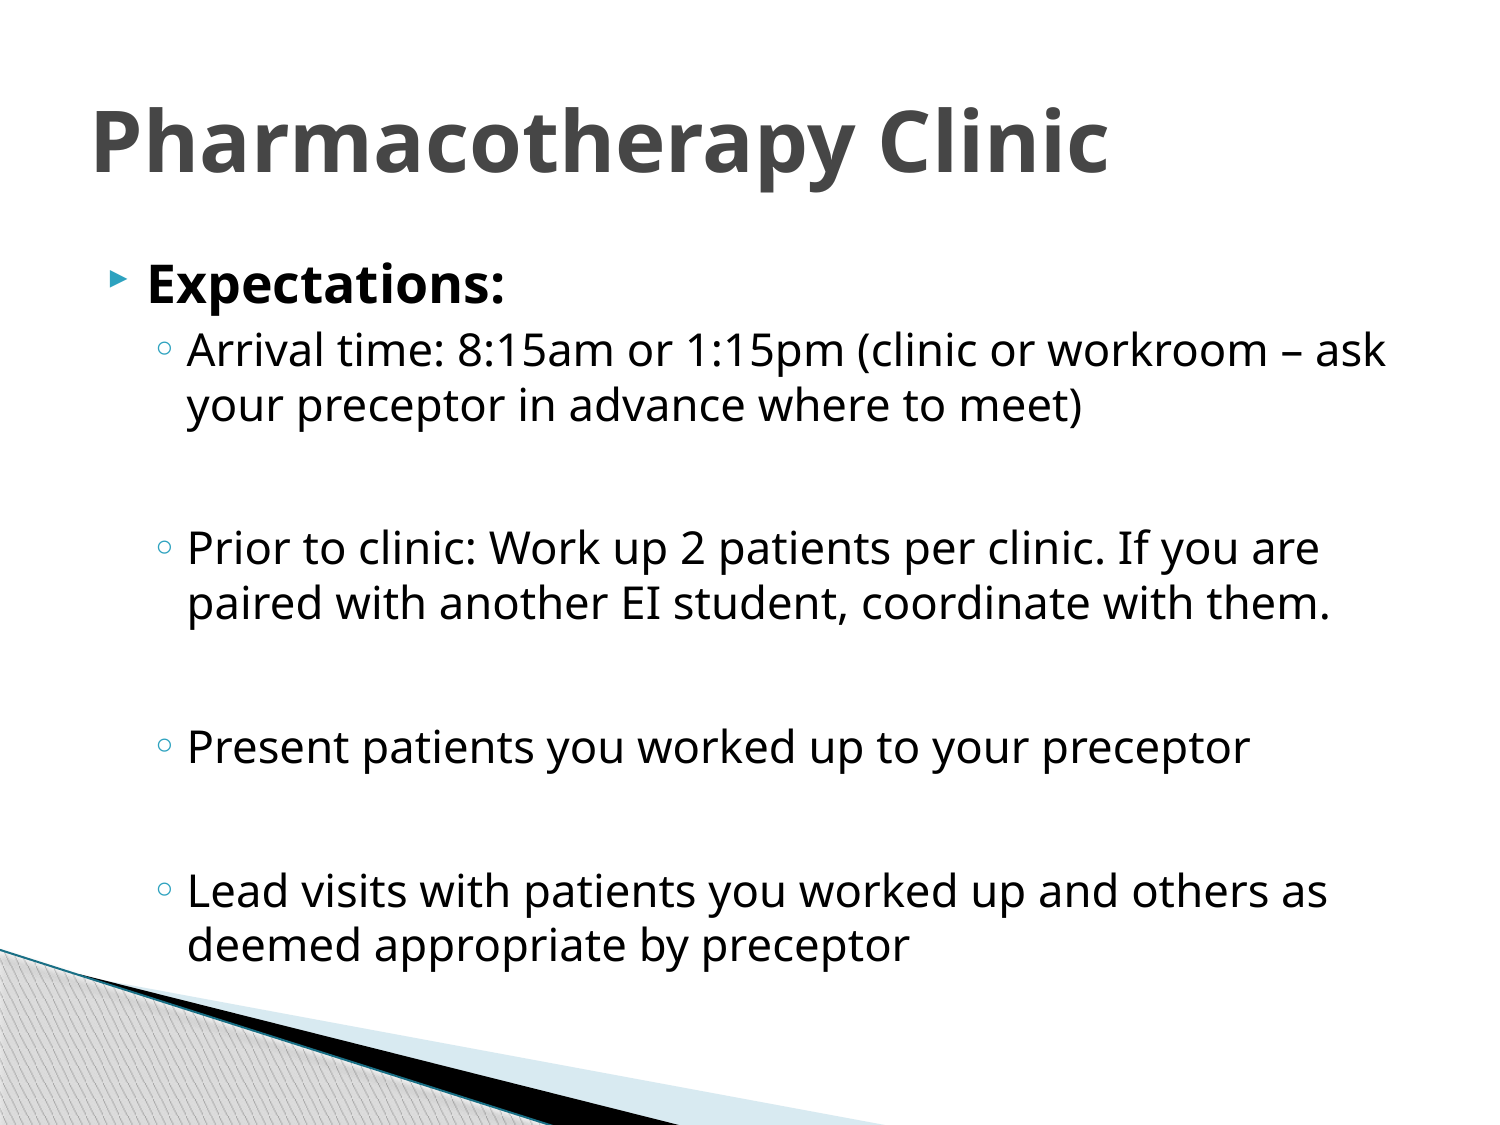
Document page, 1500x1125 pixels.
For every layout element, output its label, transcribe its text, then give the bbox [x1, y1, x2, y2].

list Expectations: Arrival time: 8:15am or 1:15pm (clinic or workroom – ask your preceptor in advance where to meet) Prior to clinic: Work up 2 patients per clinic. If you are paired with another EI student, coordinate with them. Present patients you worked up to your preceptor Lead visits with patients you worked up and others as deemed appropriate by preceptor [75, 243, 1425, 986]
title Pharmacotherapy Clinic [75, 45, 1425, 233]
